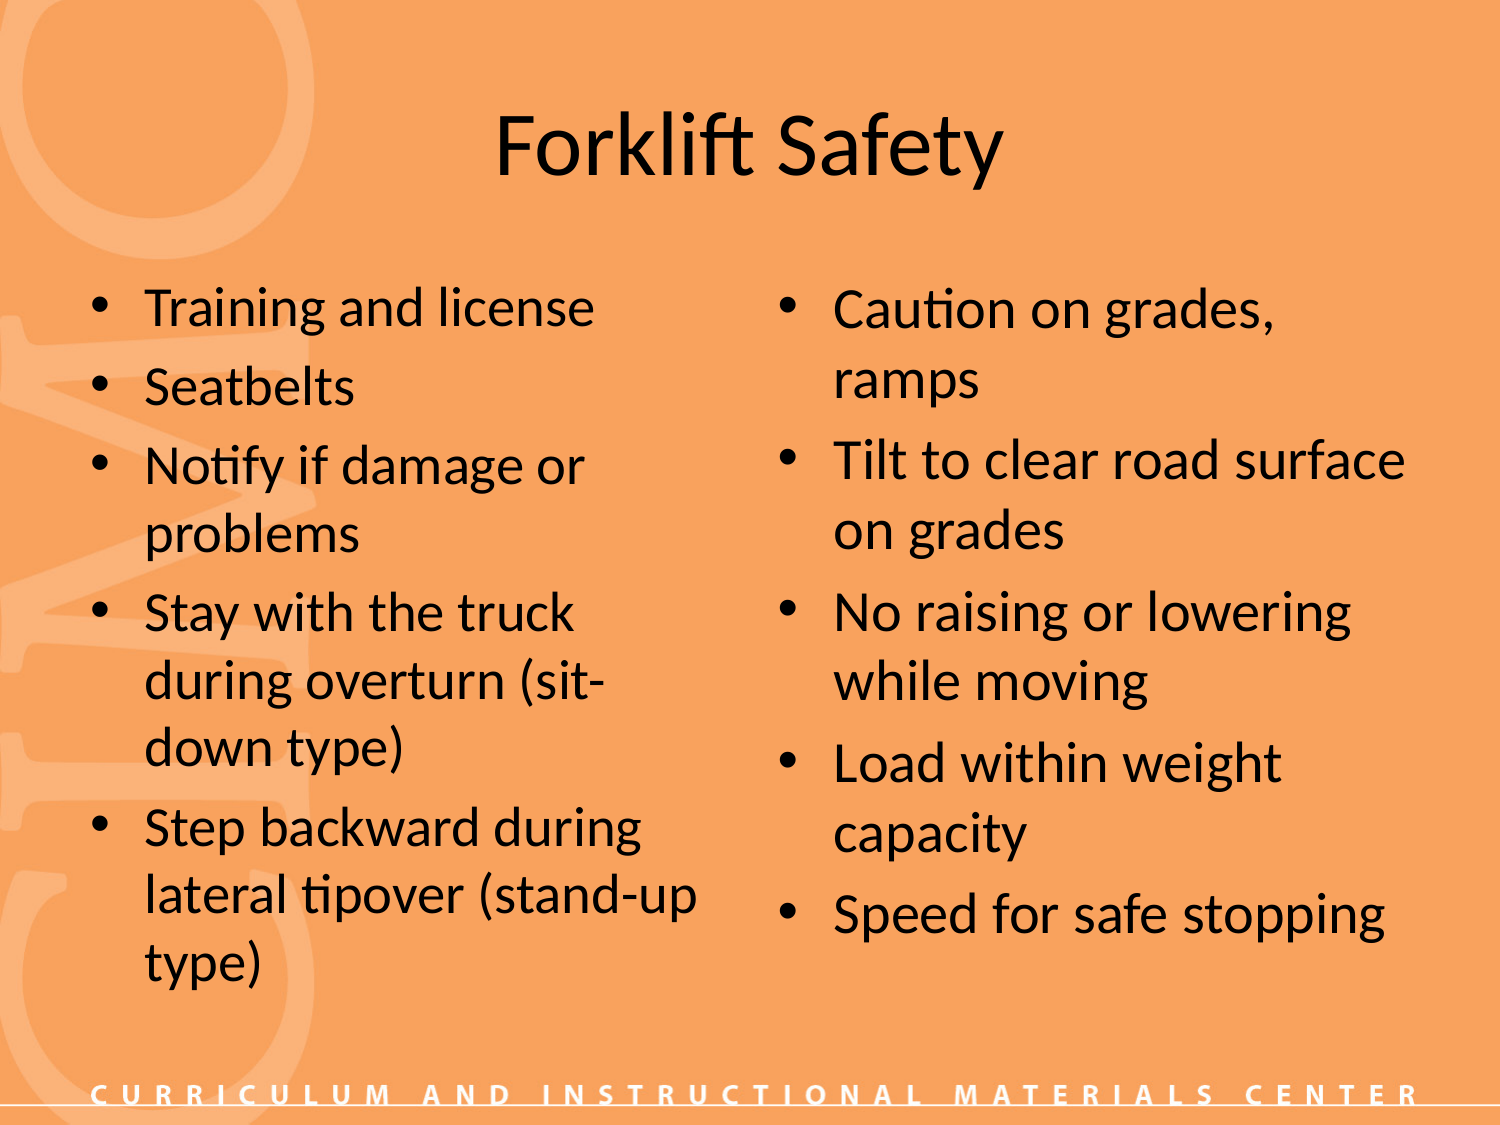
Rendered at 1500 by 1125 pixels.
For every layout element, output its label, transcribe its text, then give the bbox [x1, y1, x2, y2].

list Training and license Seatbelts Notify if damage or problems Stay with the truck during overturn (sit-down type) Step backward during lateral tipover (stand-up type) [75, 262, 738, 1005]
list Caution on grades, ramps Tilt to clear road surface on grades No raising or lowering while moving Load within weight capacity Speed for safe stopping [762, 262, 1425, 1005]
title Forklift Safety [75, 45, 1425, 233]
picture [0, 0, 1500, 1125]
